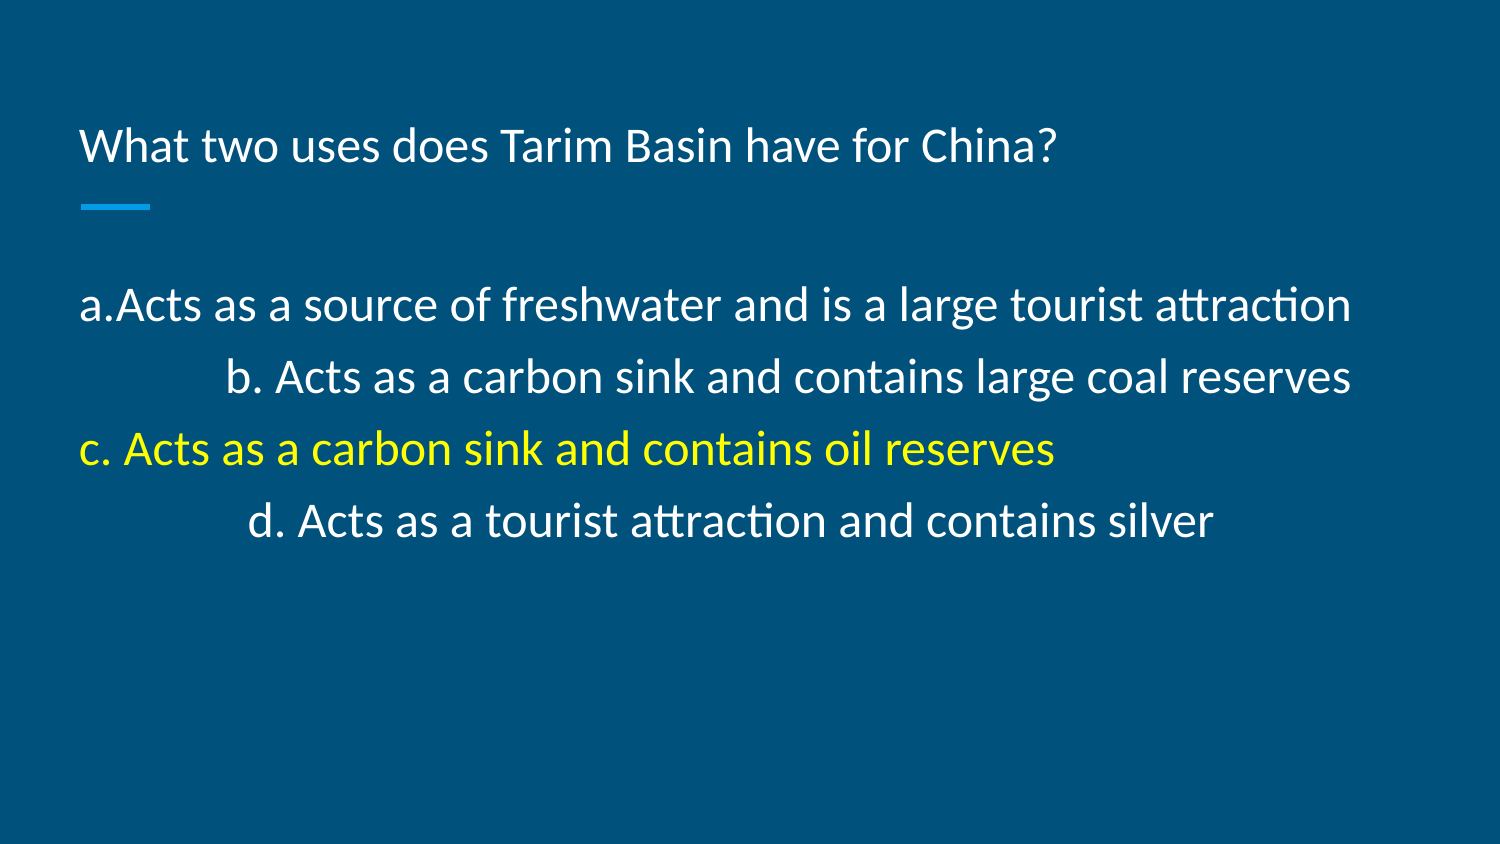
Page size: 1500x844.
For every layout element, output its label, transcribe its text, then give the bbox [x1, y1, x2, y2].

list a.Acts as a source of freshwater and is a large tourist attraction b. Acts as a carbon sink and contains large coal reserves c. Acts as a carbon sink and contains oil reserves d. Acts as a tourist attraction and contains silver [63, 244, 1437, 750]
title What two uses does Tarim Basin have for China? [63, 75, 1437, 188]
